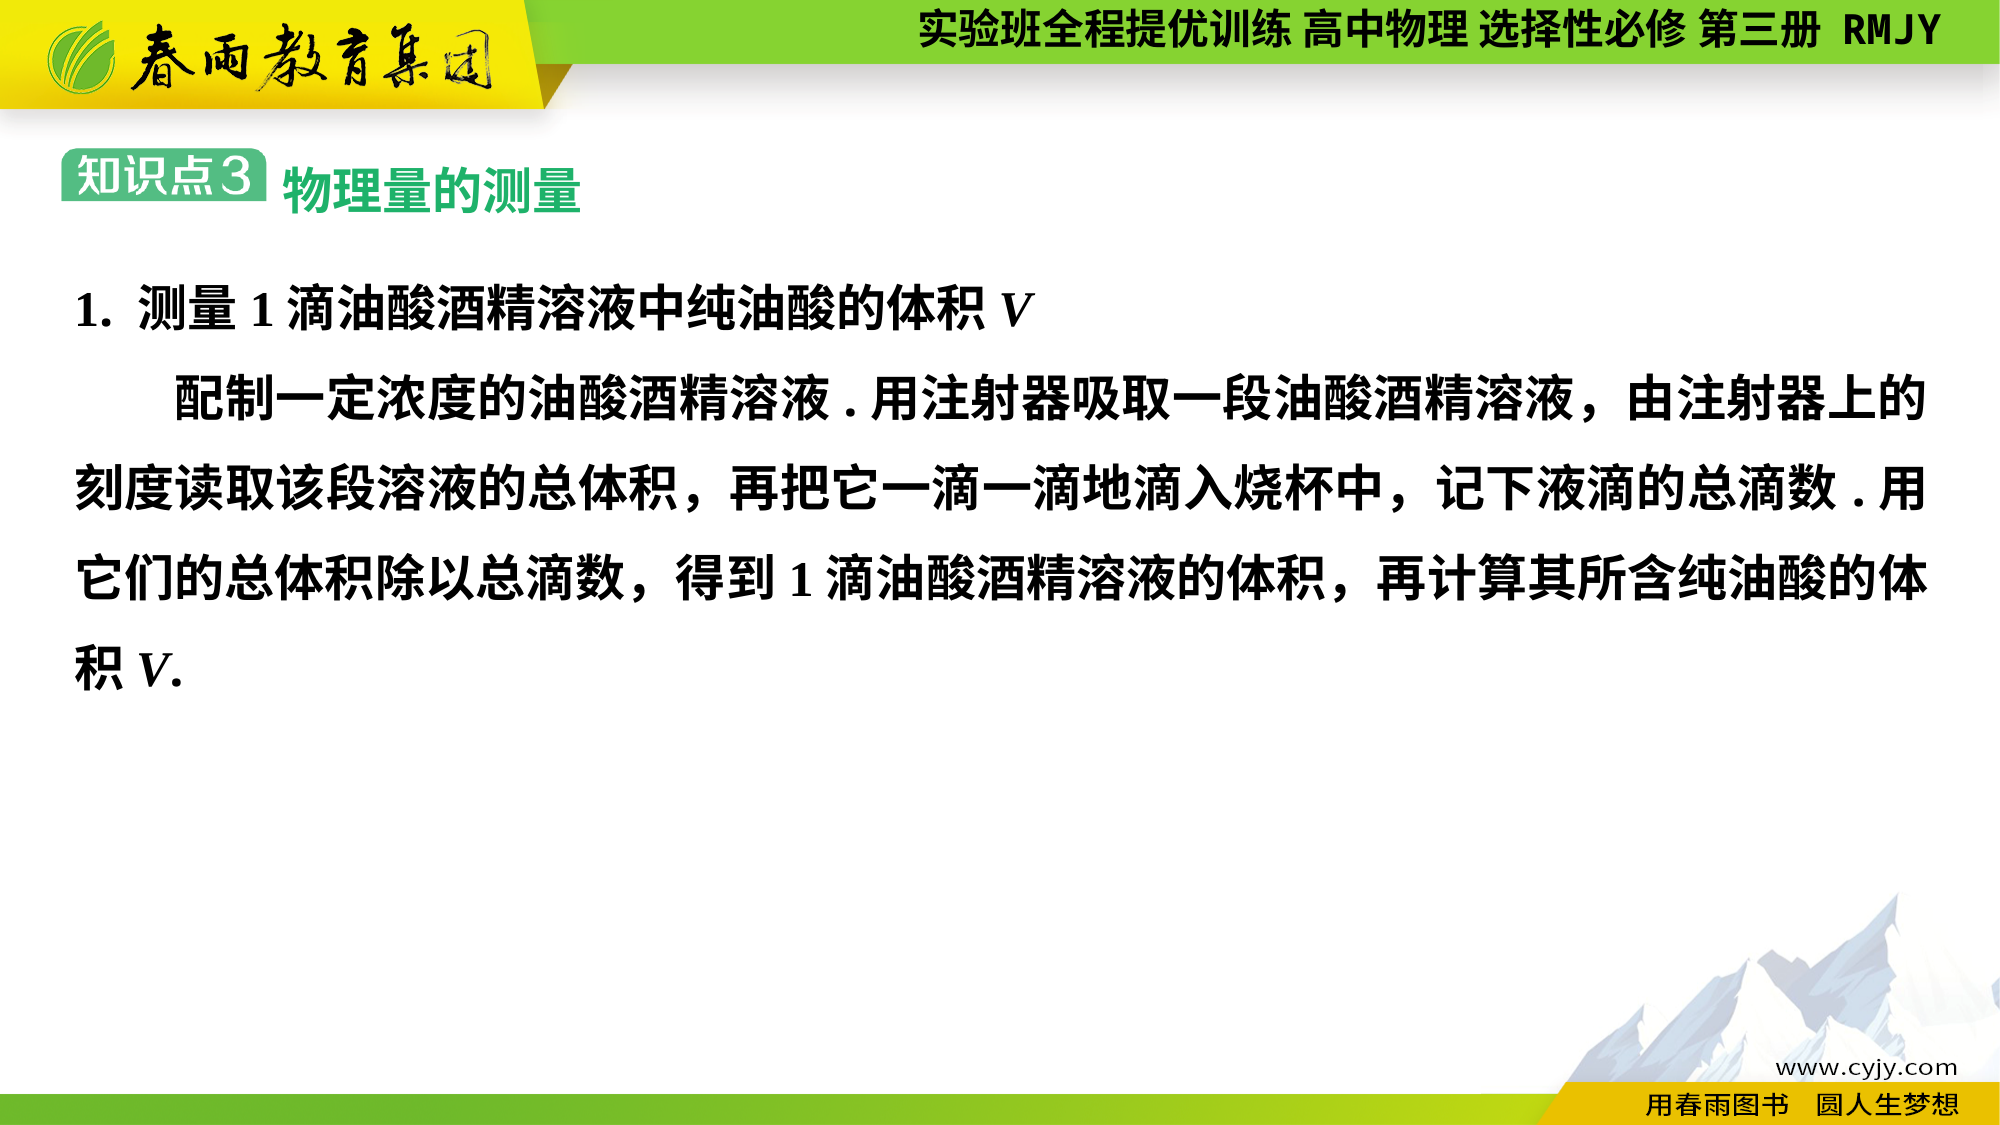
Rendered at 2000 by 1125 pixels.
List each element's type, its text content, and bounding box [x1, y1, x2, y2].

text_box 物理量的测量 [267, 122, 1944, 228]
picture [0, 0, 2000, 1125]
list 1. 测量1滴油酸酒精溶液中纯油酸的体积V 配制一定浓度的油酸酒精溶液.用注射器吸取一段油酸酒精溶液，由注射器上的刻度读取该段溶液的总体积，再把它一滴一滴地滴入烧杯中，记下液滴的总滴数.用它们的总体积除以总滴数，得到1滴油酸酒精溶液的体积，再计算其所含纯油酸的体积V. [59, 239, 1944, 698]
